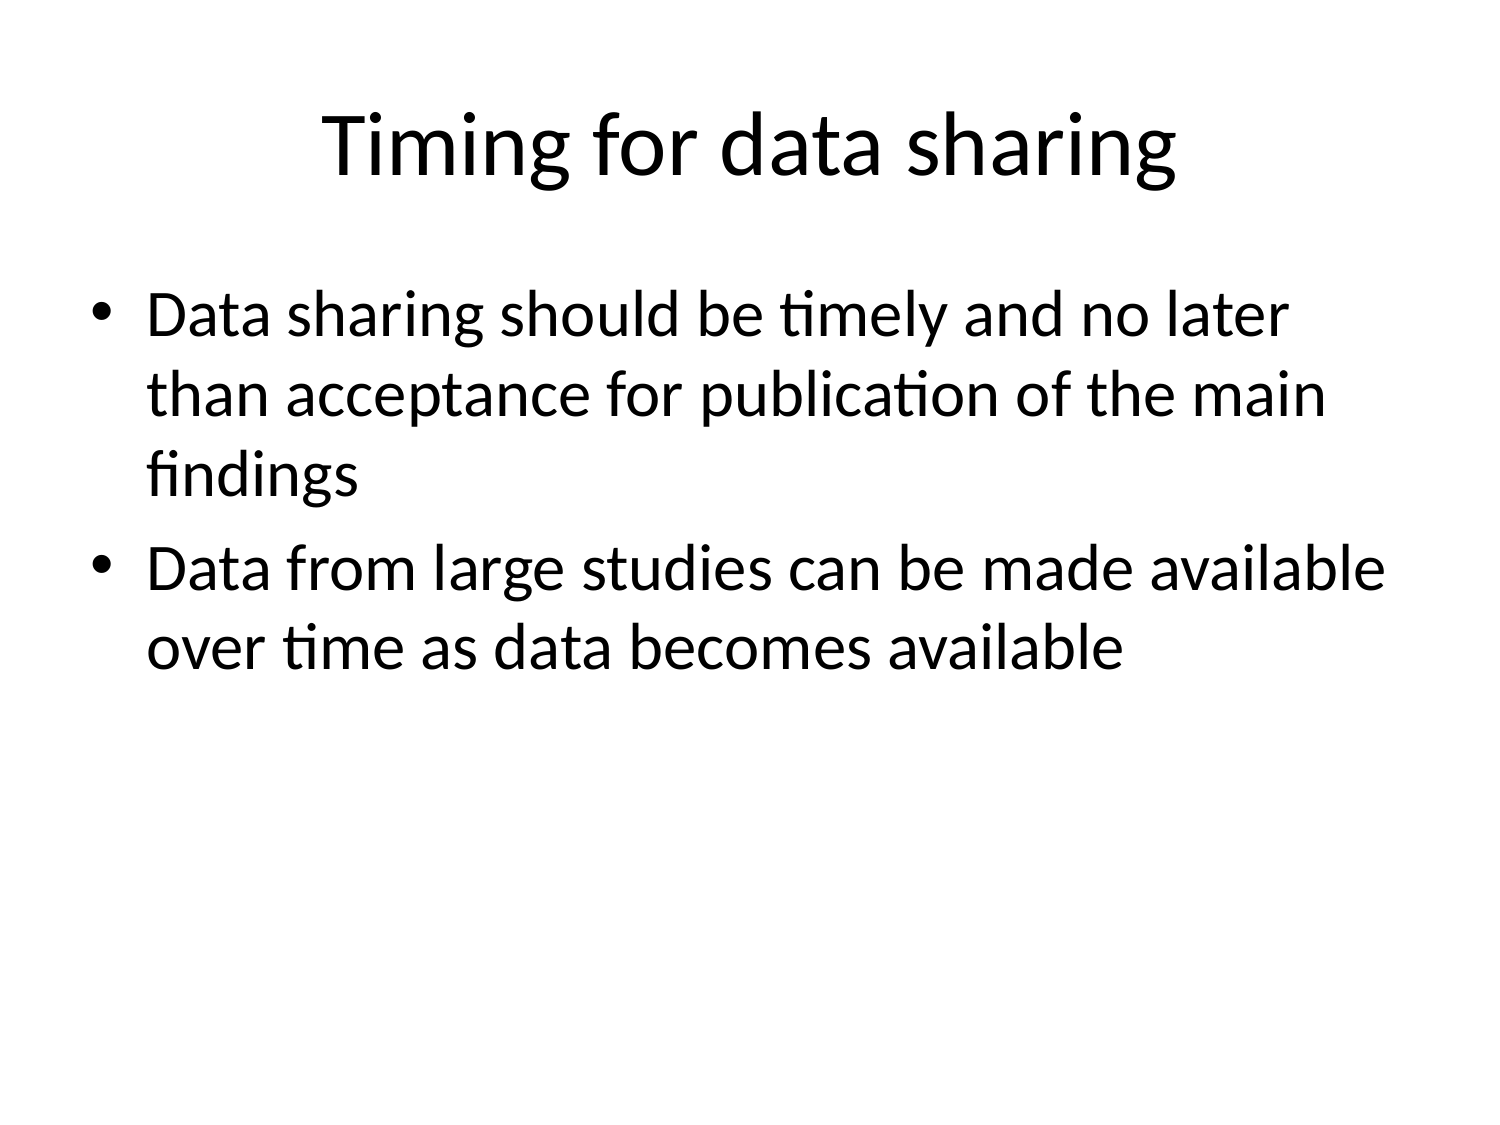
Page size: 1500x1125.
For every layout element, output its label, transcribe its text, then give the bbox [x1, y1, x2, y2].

list Data sharing should be timely and no later than acceptance for publication of the main findings Data from large studies can be made available over time as data becomes available [75, 262, 1425, 1005]
title Timing for data sharing [75, 45, 1425, 233]
